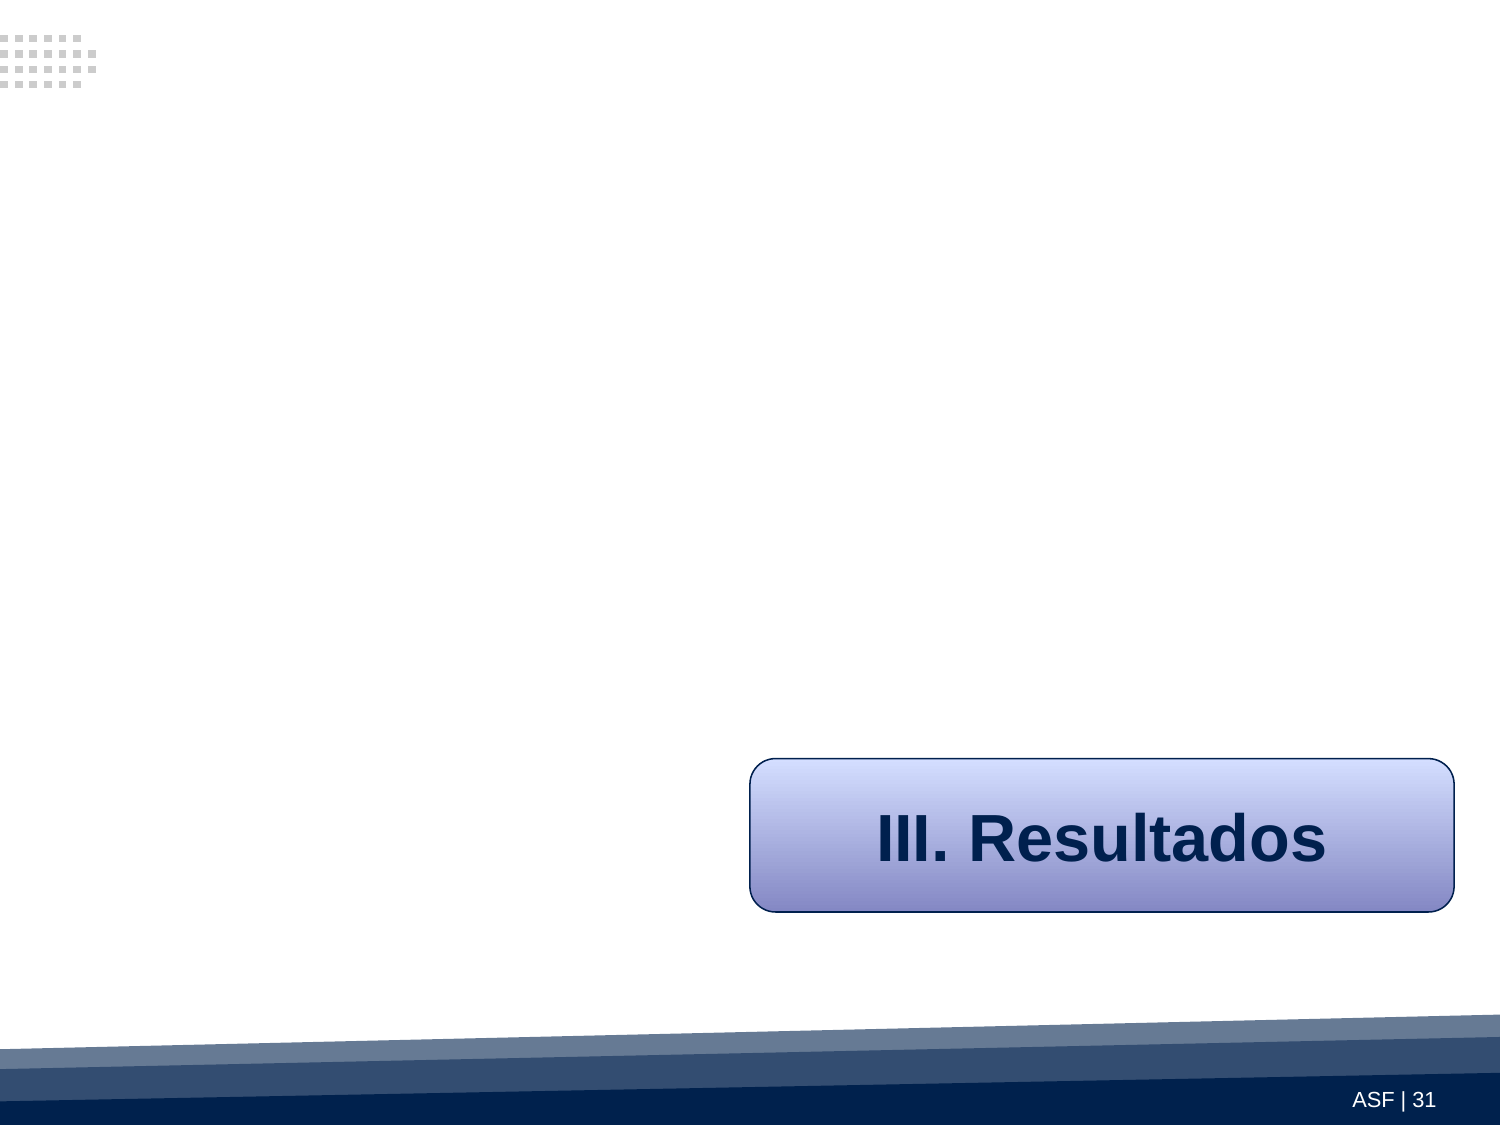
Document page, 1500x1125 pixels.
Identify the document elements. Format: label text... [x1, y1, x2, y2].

text_box III. Resultados [749, 758, 1455, 912]
slide_number ASF | 31 [1337, 1078, 1489, 1125]
